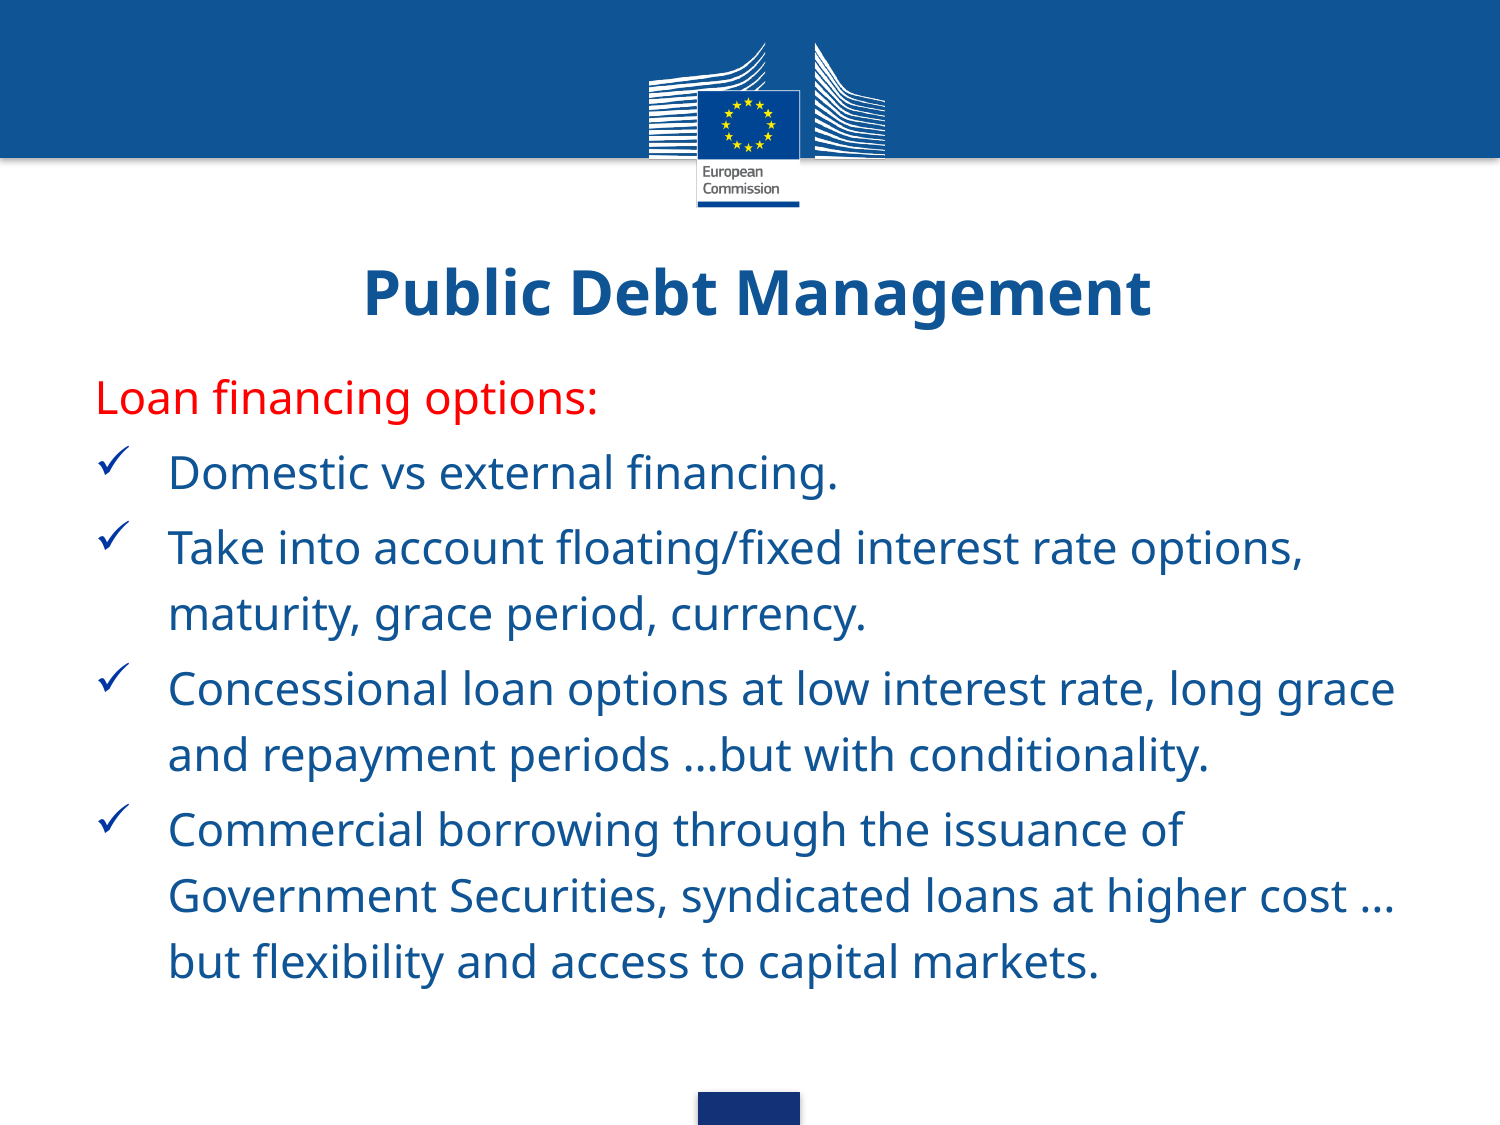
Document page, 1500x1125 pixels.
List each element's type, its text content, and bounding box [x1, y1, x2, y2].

picture [649, 42, 885, 196]
title Public Debt Management [0, 196, 1500, 385]
list Loan financing options: Domestic vs external financing. Take into account floating/fixed interest rate options, maturity, grace period, currency. Concessional loan options at low interest rate, long grace and repayment periods …but with conditionality. Commercial borrowing through the issuance of Government Securities, syndicated loans at higher cost … but flexibility and access to capital markets. [79, 385, 1421, 1125]
